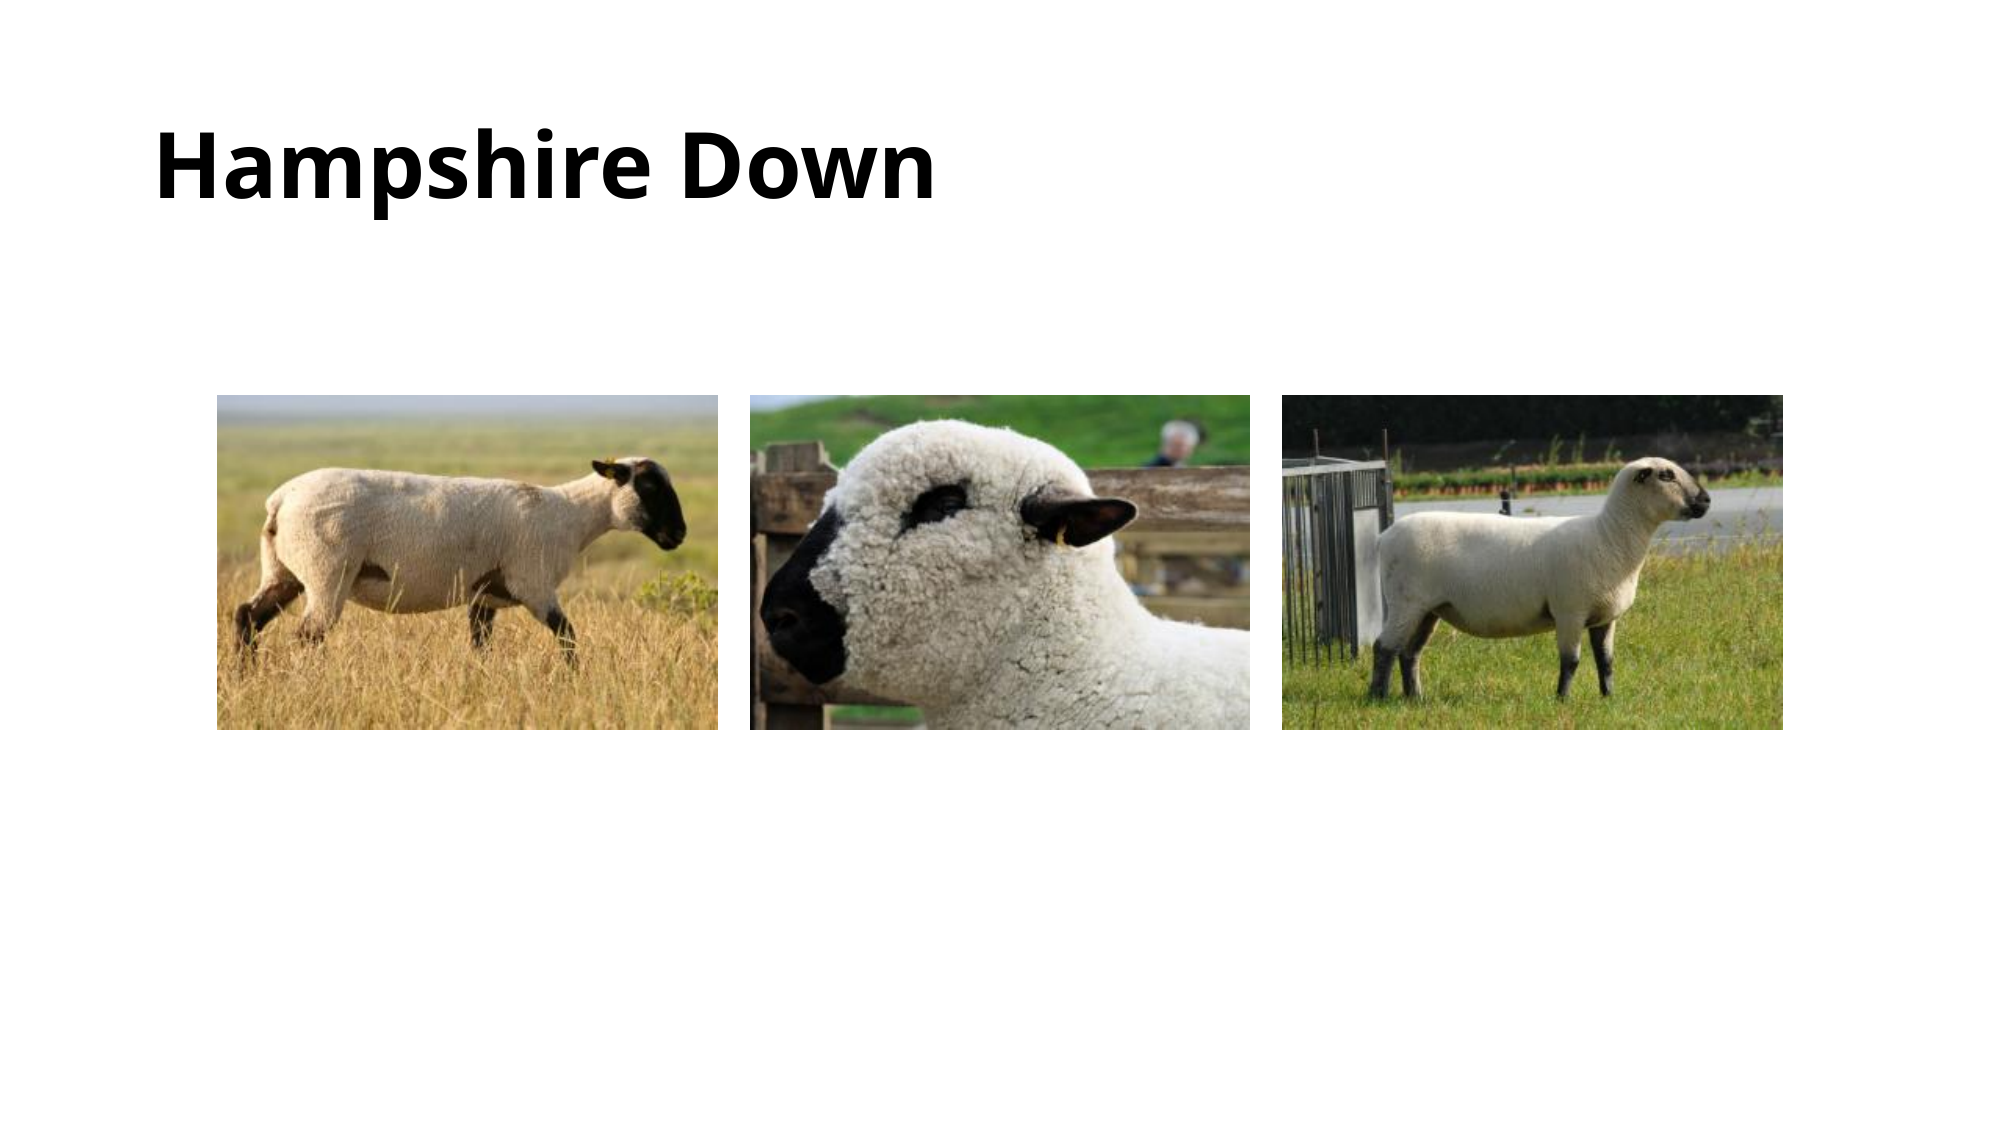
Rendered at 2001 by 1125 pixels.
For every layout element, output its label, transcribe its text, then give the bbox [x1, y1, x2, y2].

picture [217, 395, 718, 730]
title Hampshire Down [137, 59, 1863, 278]
picture [1282, 395, 1783, 730]
picture [749, 395, 1250, 730]
